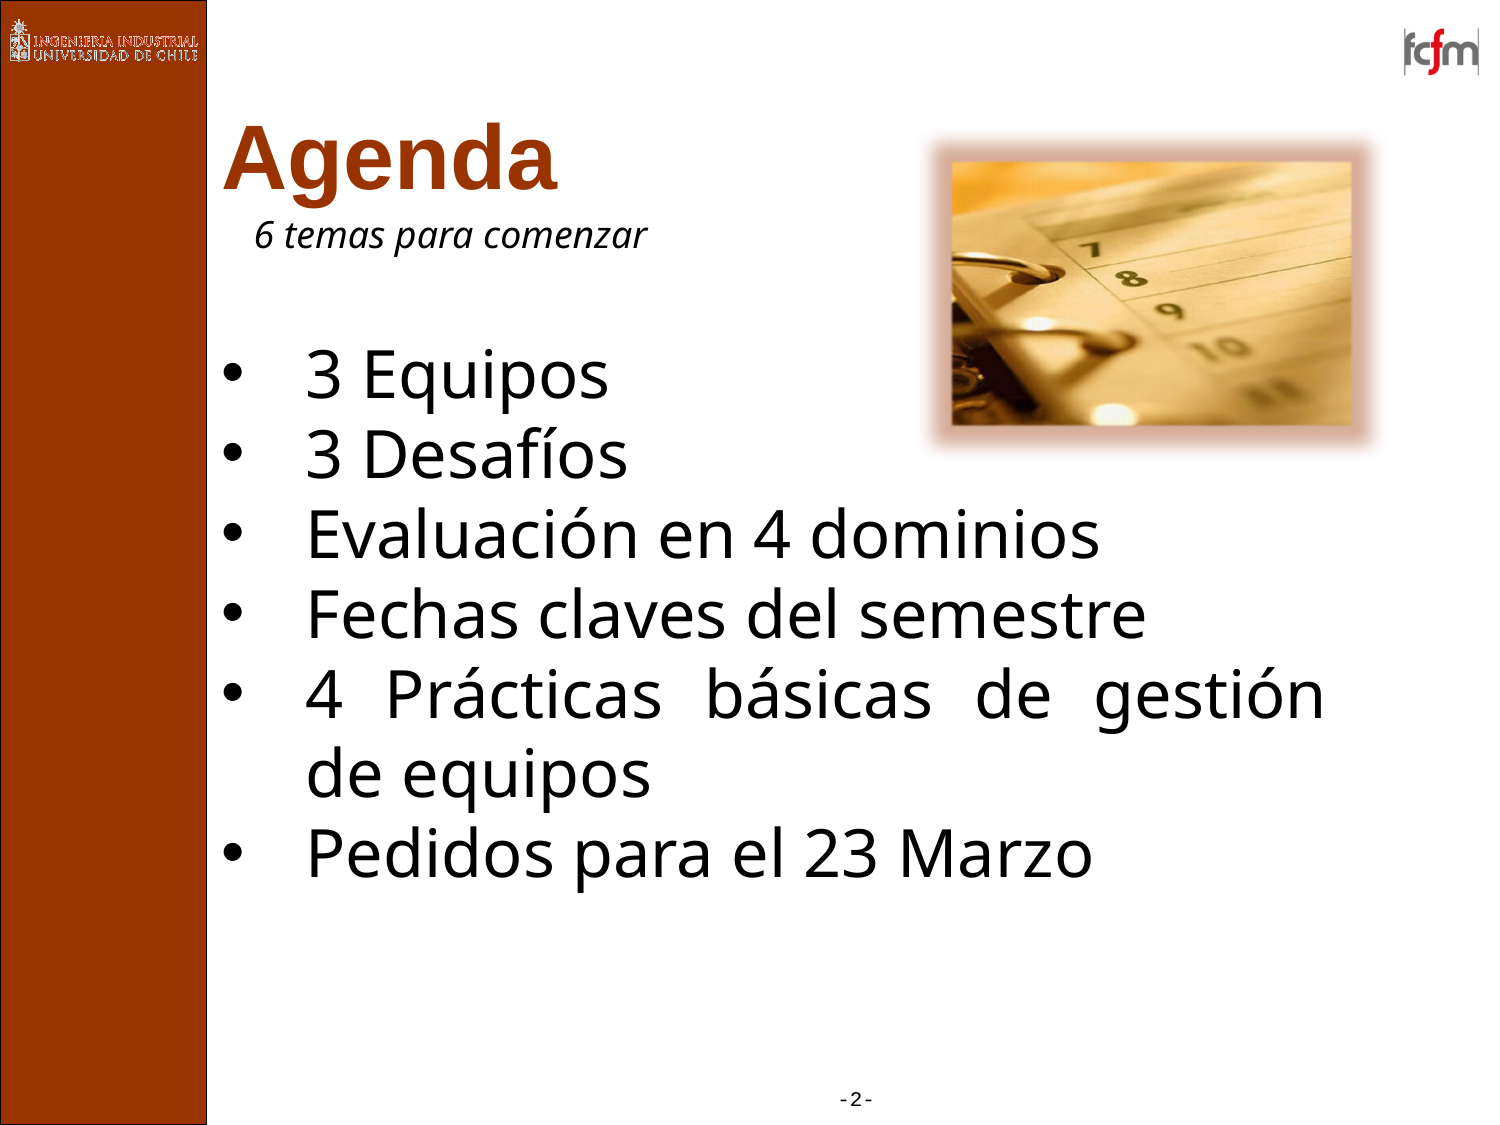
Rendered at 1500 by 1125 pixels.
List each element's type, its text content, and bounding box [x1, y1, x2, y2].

picture [1399, 6, 1483, 83]
text_box 6 temas para comenzar [238, 203, 663, 264]
text_box Agenda [207, 90, 1376, 215]
text_box 3 Equipos 3 Desafíos Evaluación en 4 dominios Fechas claves del semestre 4 Prácticas básicas de gestión de equipos Pedidos para el 23 Marzo [206, 324, 1344, 899]
text_box -2- [761, 1078, 951, 1118]
picture [950, 160, 1353, 427]
text_box [0, 0, 207, 1125]
picture [5, 18, 201, 64]
